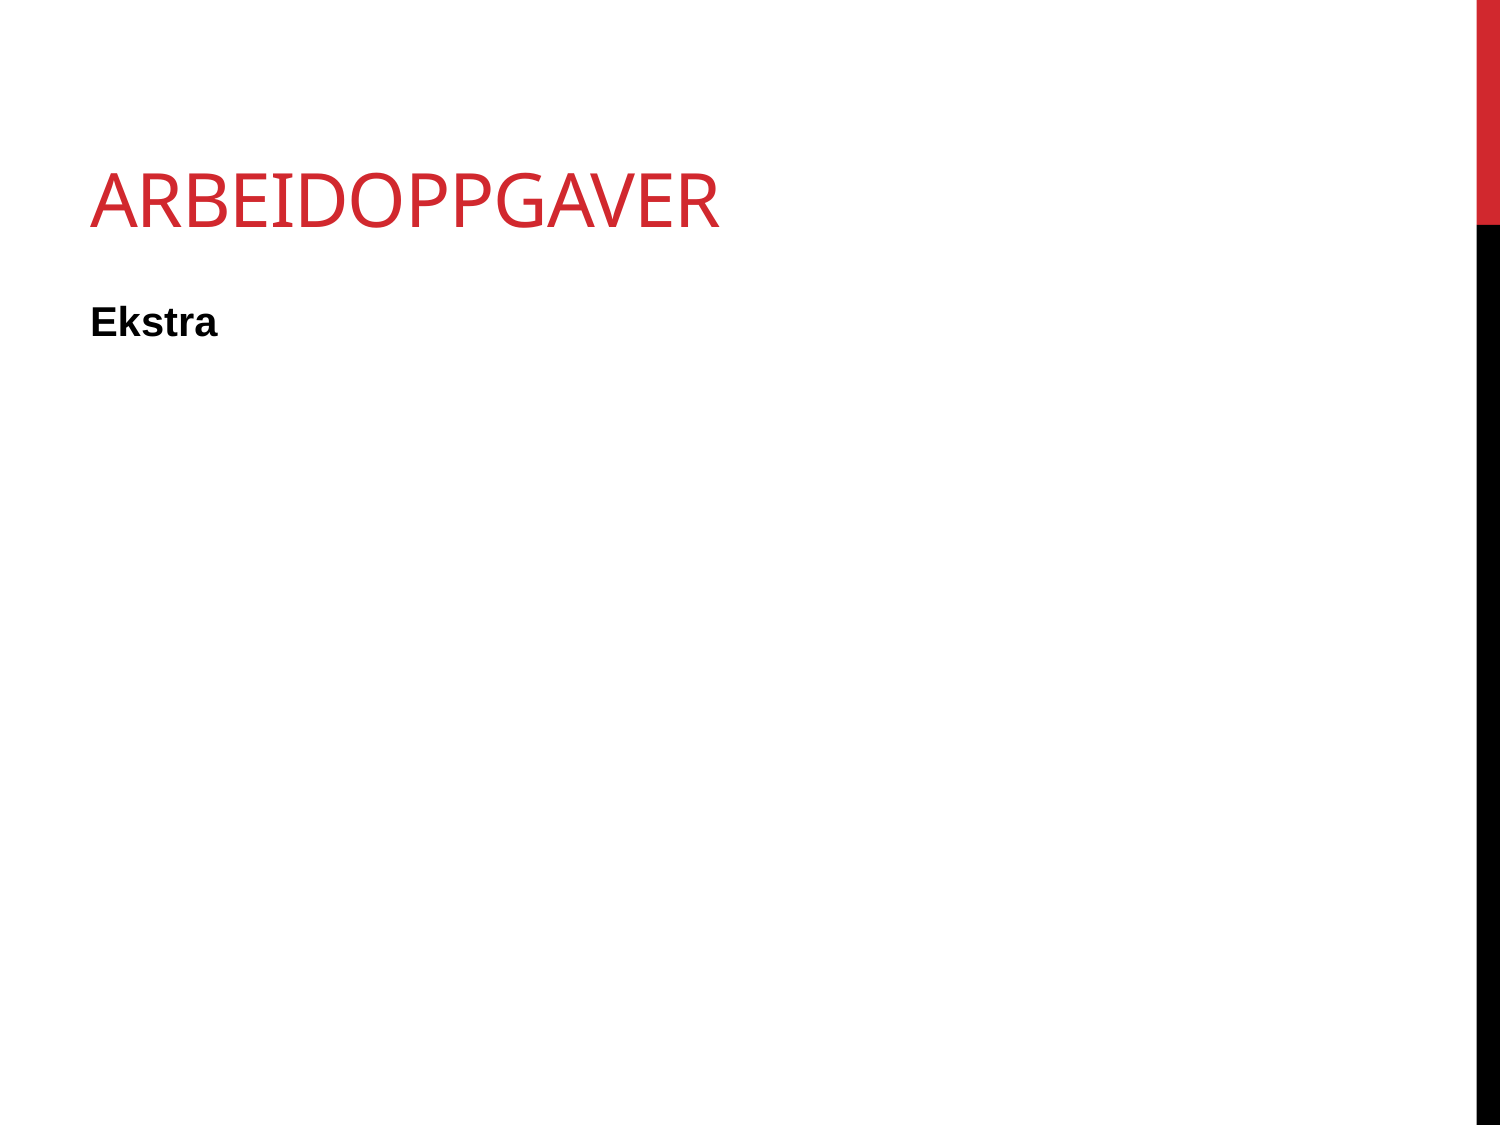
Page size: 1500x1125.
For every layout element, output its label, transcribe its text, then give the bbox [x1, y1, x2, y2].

list Ekstra [75, 287, 1325, 1005]
title Arbeidoppgaver [75, 25, 1025, 250]
